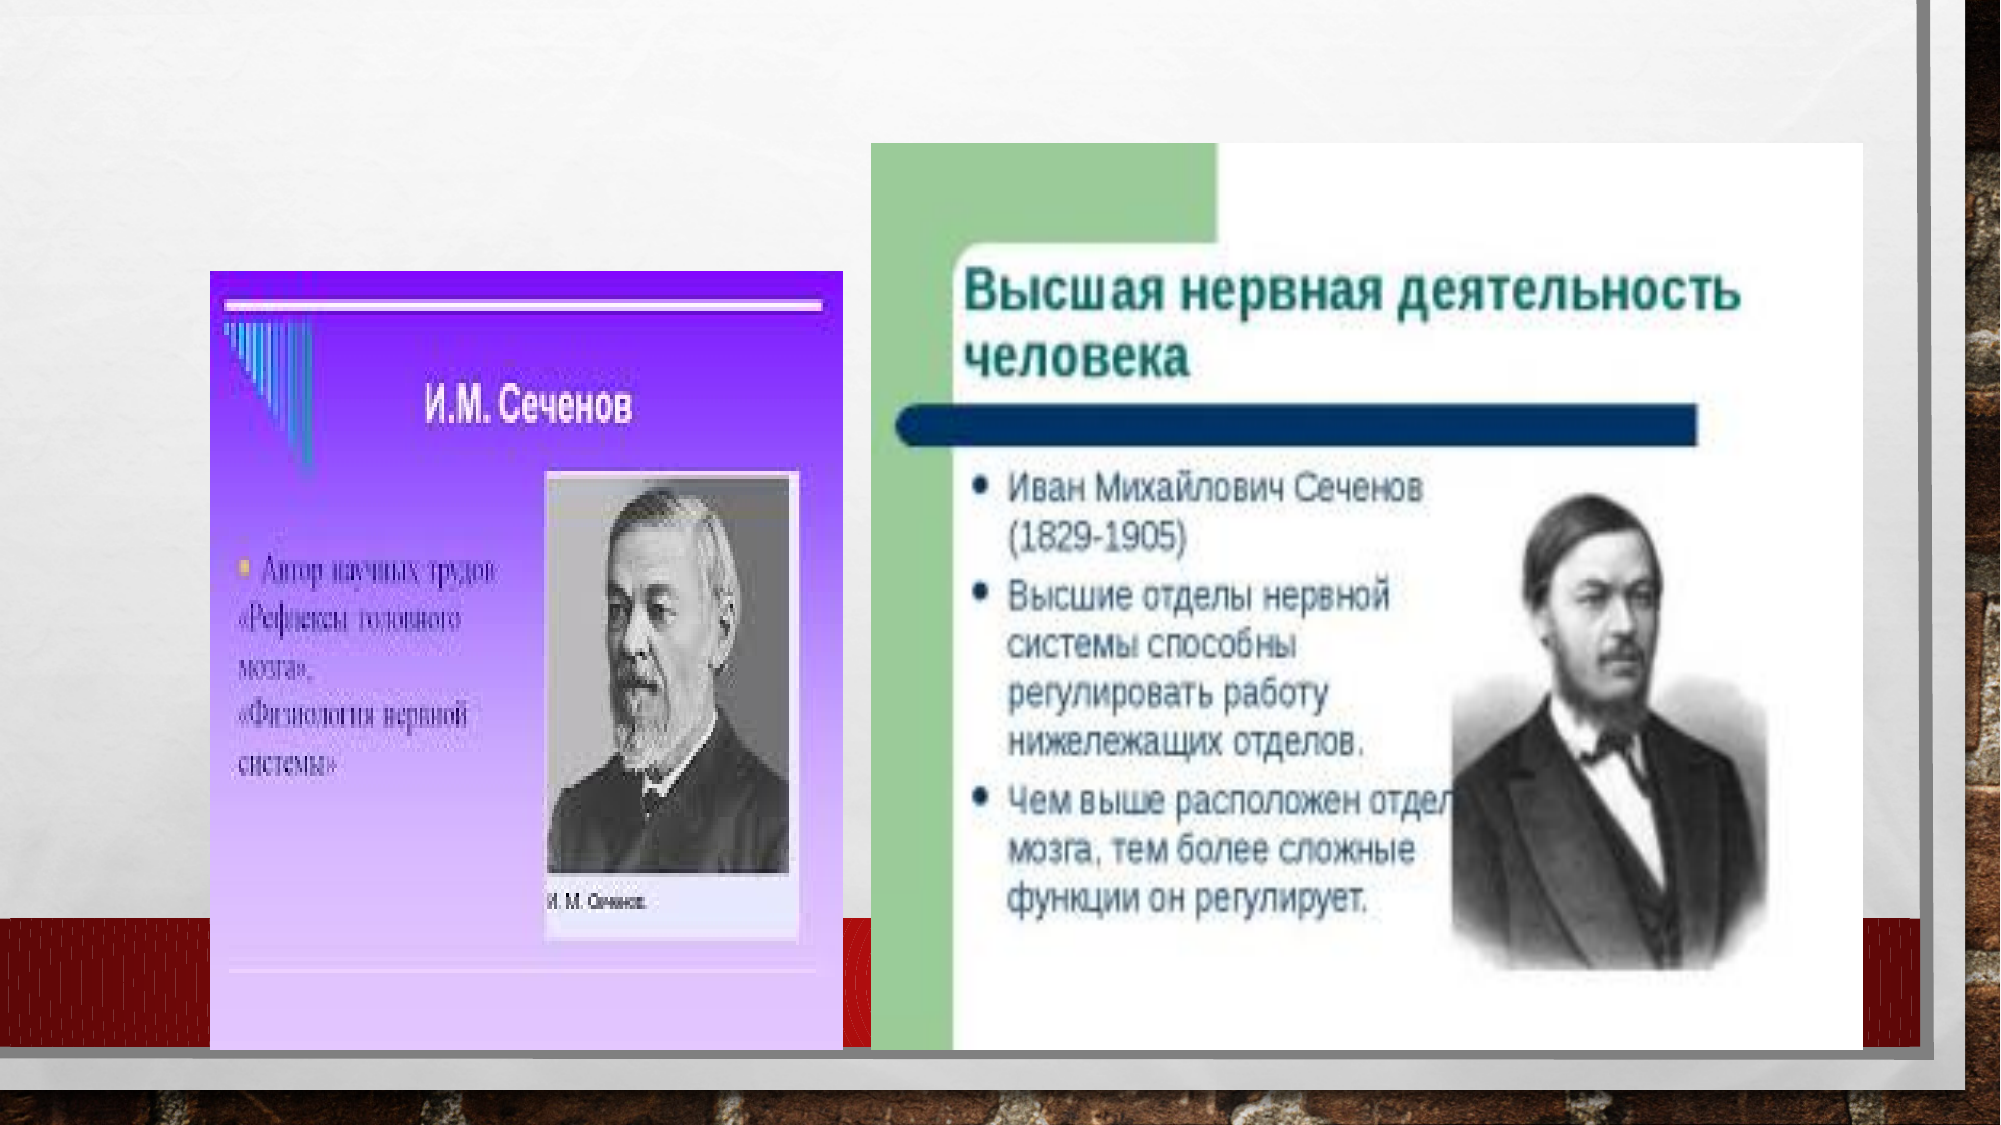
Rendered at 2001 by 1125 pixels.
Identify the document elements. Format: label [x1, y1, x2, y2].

picture [871, 143, 1863, 1051]
list [210, 270, 843, 1051]
picture [0, 0, 2000, 1125]
